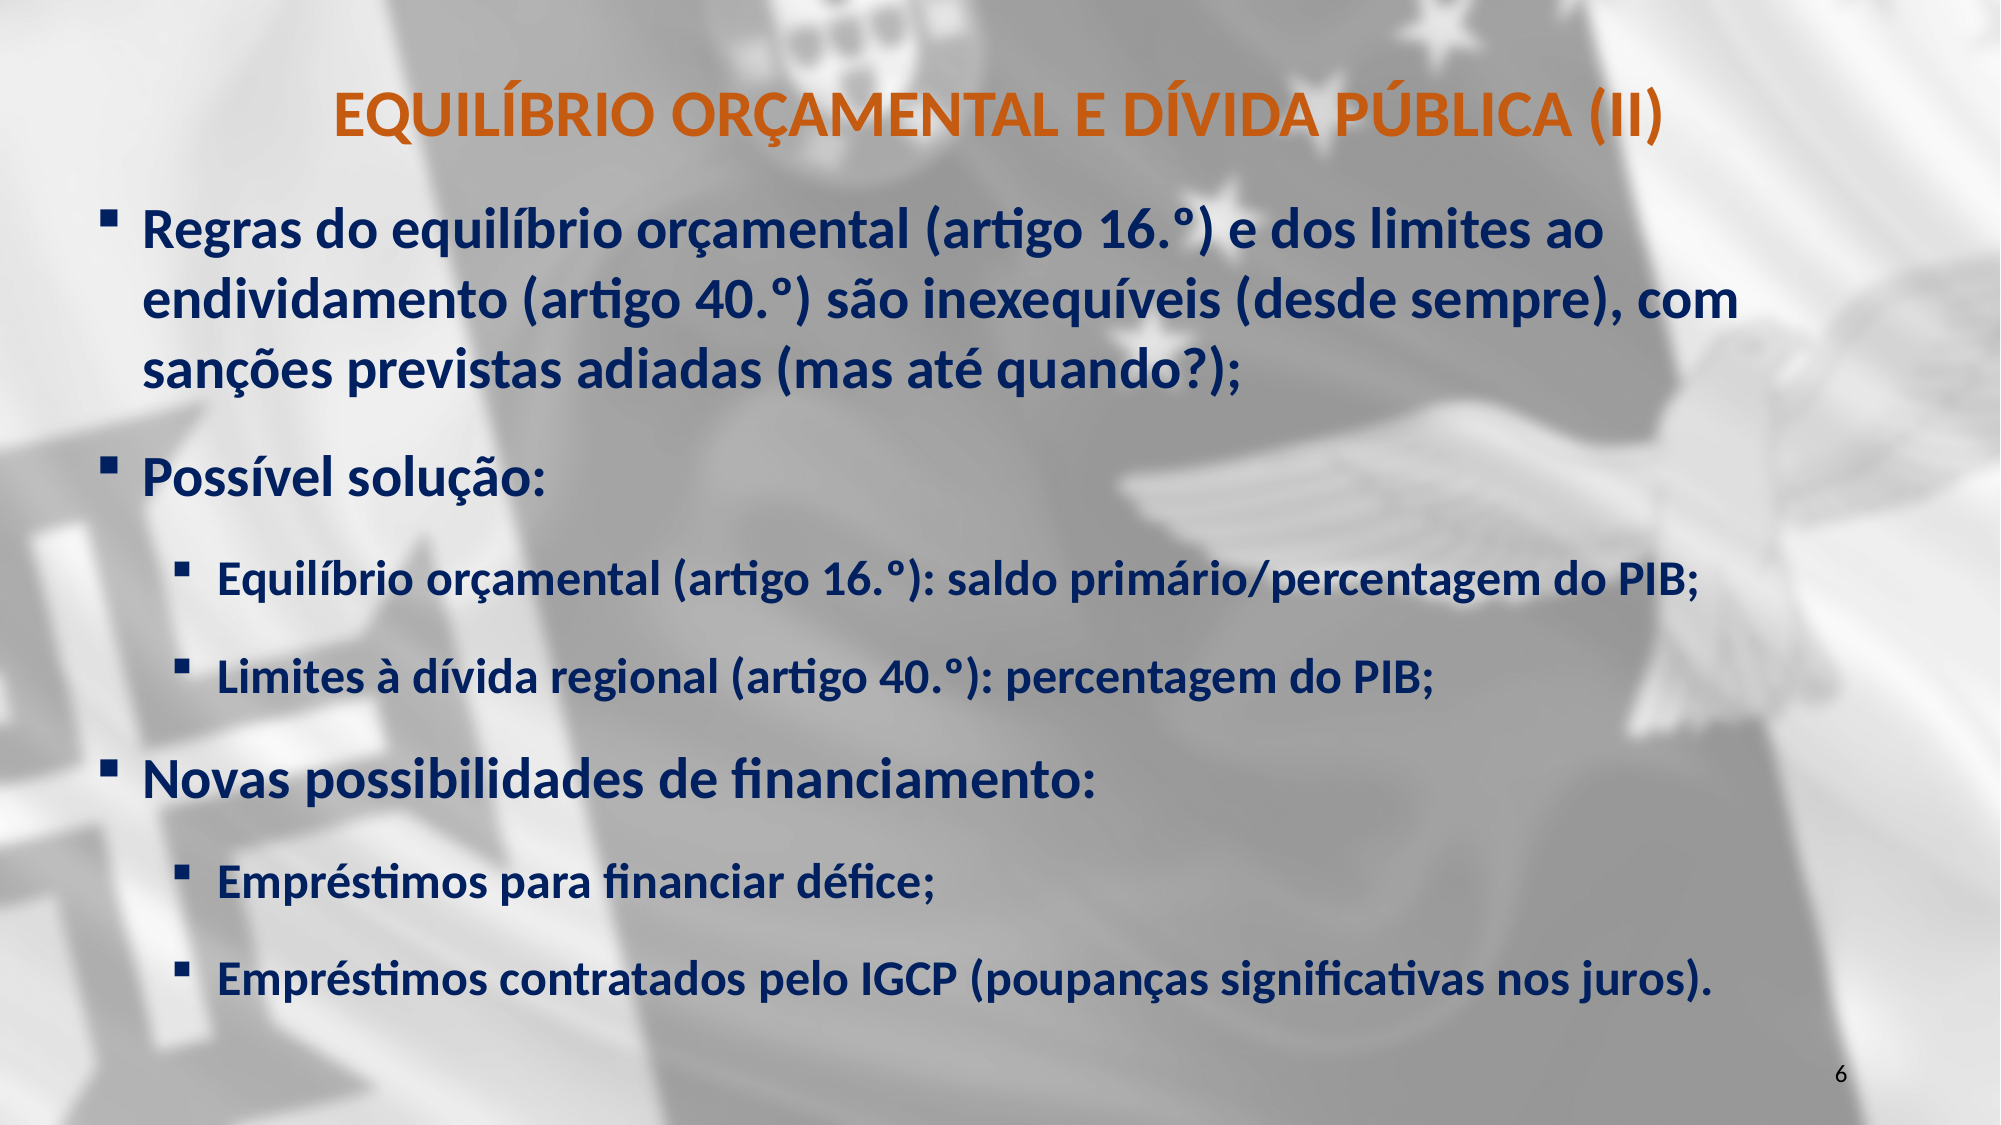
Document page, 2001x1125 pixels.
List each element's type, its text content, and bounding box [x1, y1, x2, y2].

slide_number 6 [1412, 1042, 1863, 1103]
title EQUILÍBRIO ORÇAMENTAL E DÍVIDA PÚBLICA (II) [92, 59, 1908, 171]
picture [0, 0, 2001, 1125]
text_box Regras do equilíbrio orçamental (artigo 16.º) e dos limites ao endividamento (artigo 40.º) são inexequíveis (desde sempre), com sanções previstas adiadas (mas até quando?); Possível solução: Equilíbrio orçamental (artigo 16.º): saldo primário/percentagem do PIB; Limites à dívida regional (artigo 40.º): percentagem do PIB; Novas possibilidades de financiamento: Empréstimos para financiar défice; Empréstimos contratados pelo IGCP (poupanças significativas nos juros). [80, 183, 1919, 1013]
